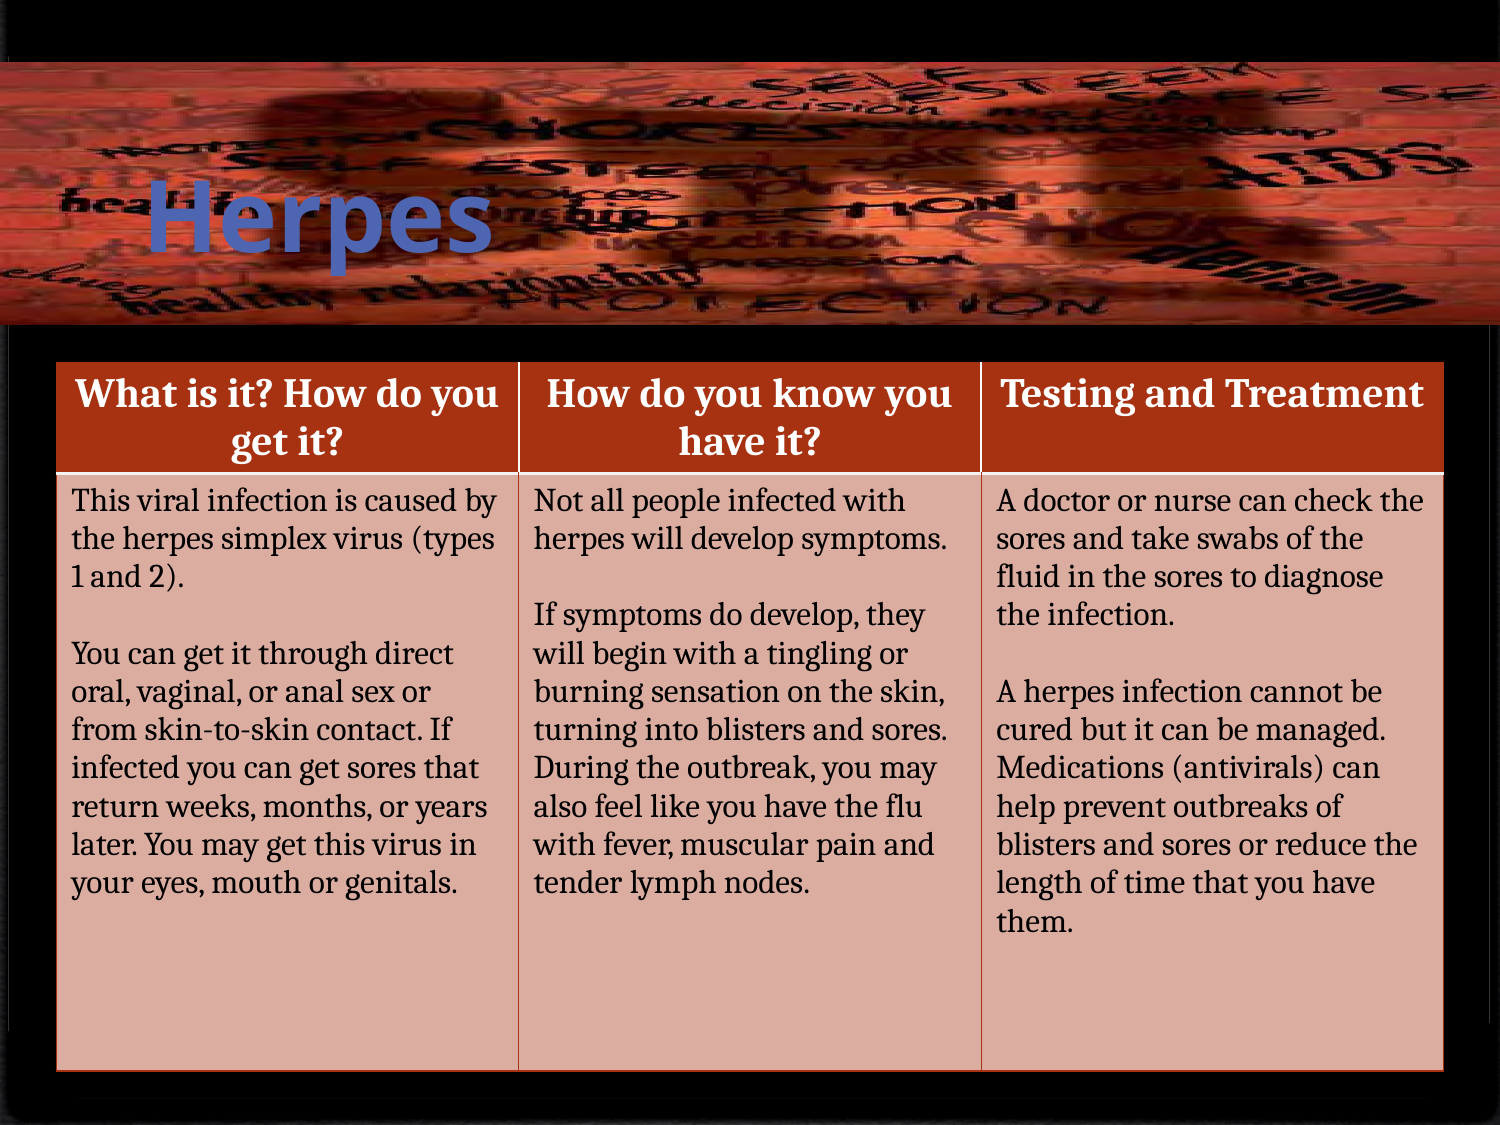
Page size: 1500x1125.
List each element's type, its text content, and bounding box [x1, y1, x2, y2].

table_header What is it? How do you get it? [57, 363, 518, 472]
picture [0, 0, 1500, 1125]
table_cell Not all people infected with herpes will develop symptoms. If symptoms do develop, they will begin with a tingling or burning sensation on the skin, turning into blisters and sores. During the outbreak, you may also feel like you have the flu with fever, muscular pain and tender lymph nodes. [519, 475, 981, 1070]
table_header How do you know you have it? [520, 363, 980, 472]
table_cell A doctor or nurse can check the sores and take swabs of the fluid in the sores to diagnose the infection. A herpes infection cannot be cured but it can be managed. Medications (antivirals) can help prevent outbreaks of blisters and sores or reduce the length of time that you have them. [982, 475, 1443, 1070]
table_header Testing and Treatment [982, 363, 1443, 472]
table_cell This viral infection is caused by the herpes simplex virus (types 1 and 2). You can get it through direct oral, vaginal, or anal sex or from skin-to-skin contact. If infected you can get sores that return weeks, months, or years later. You may get this virus in your eyes, mouth or genitals. [57, 475, 518, 1070]
